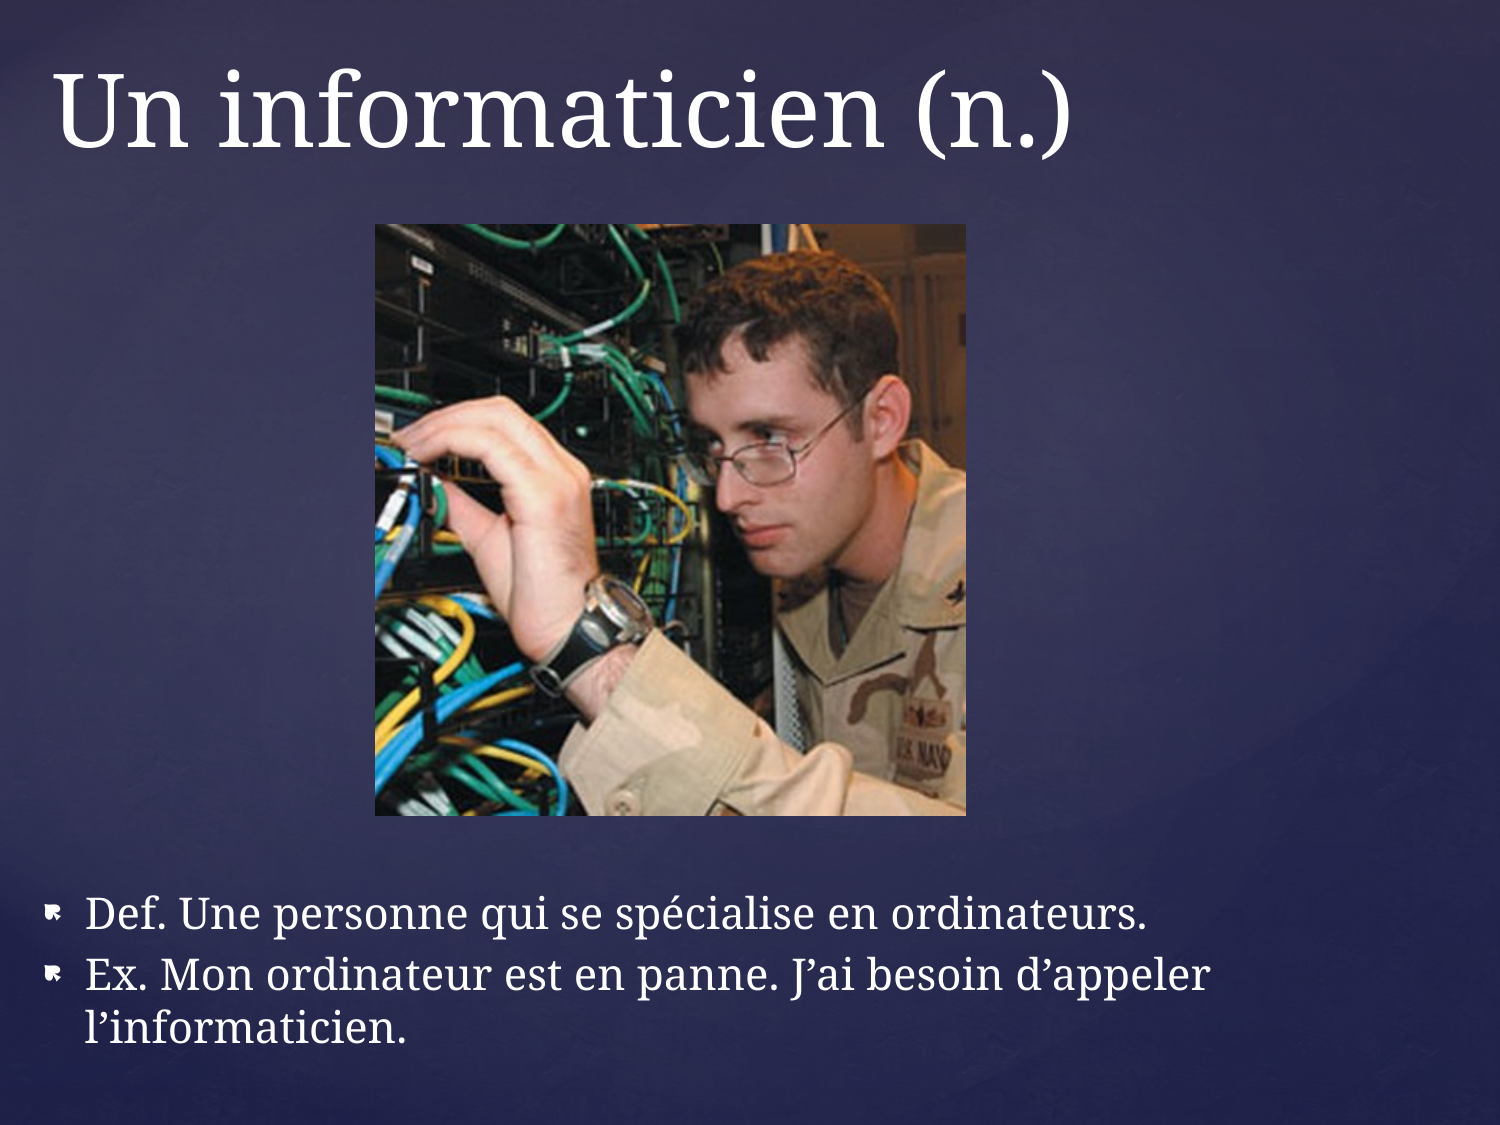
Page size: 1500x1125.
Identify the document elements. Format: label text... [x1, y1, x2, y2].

list Def. Une personne qui se spécialise en ordinateurs. Ex. Mon ordinateur est en panne. J’ai besoin d’appeler l’informaticien. [24, 875, 1463, 1063]
title Un informaticien (n.) [37, 24, 1275, 175]
picture [374, 224, 967, 817]
